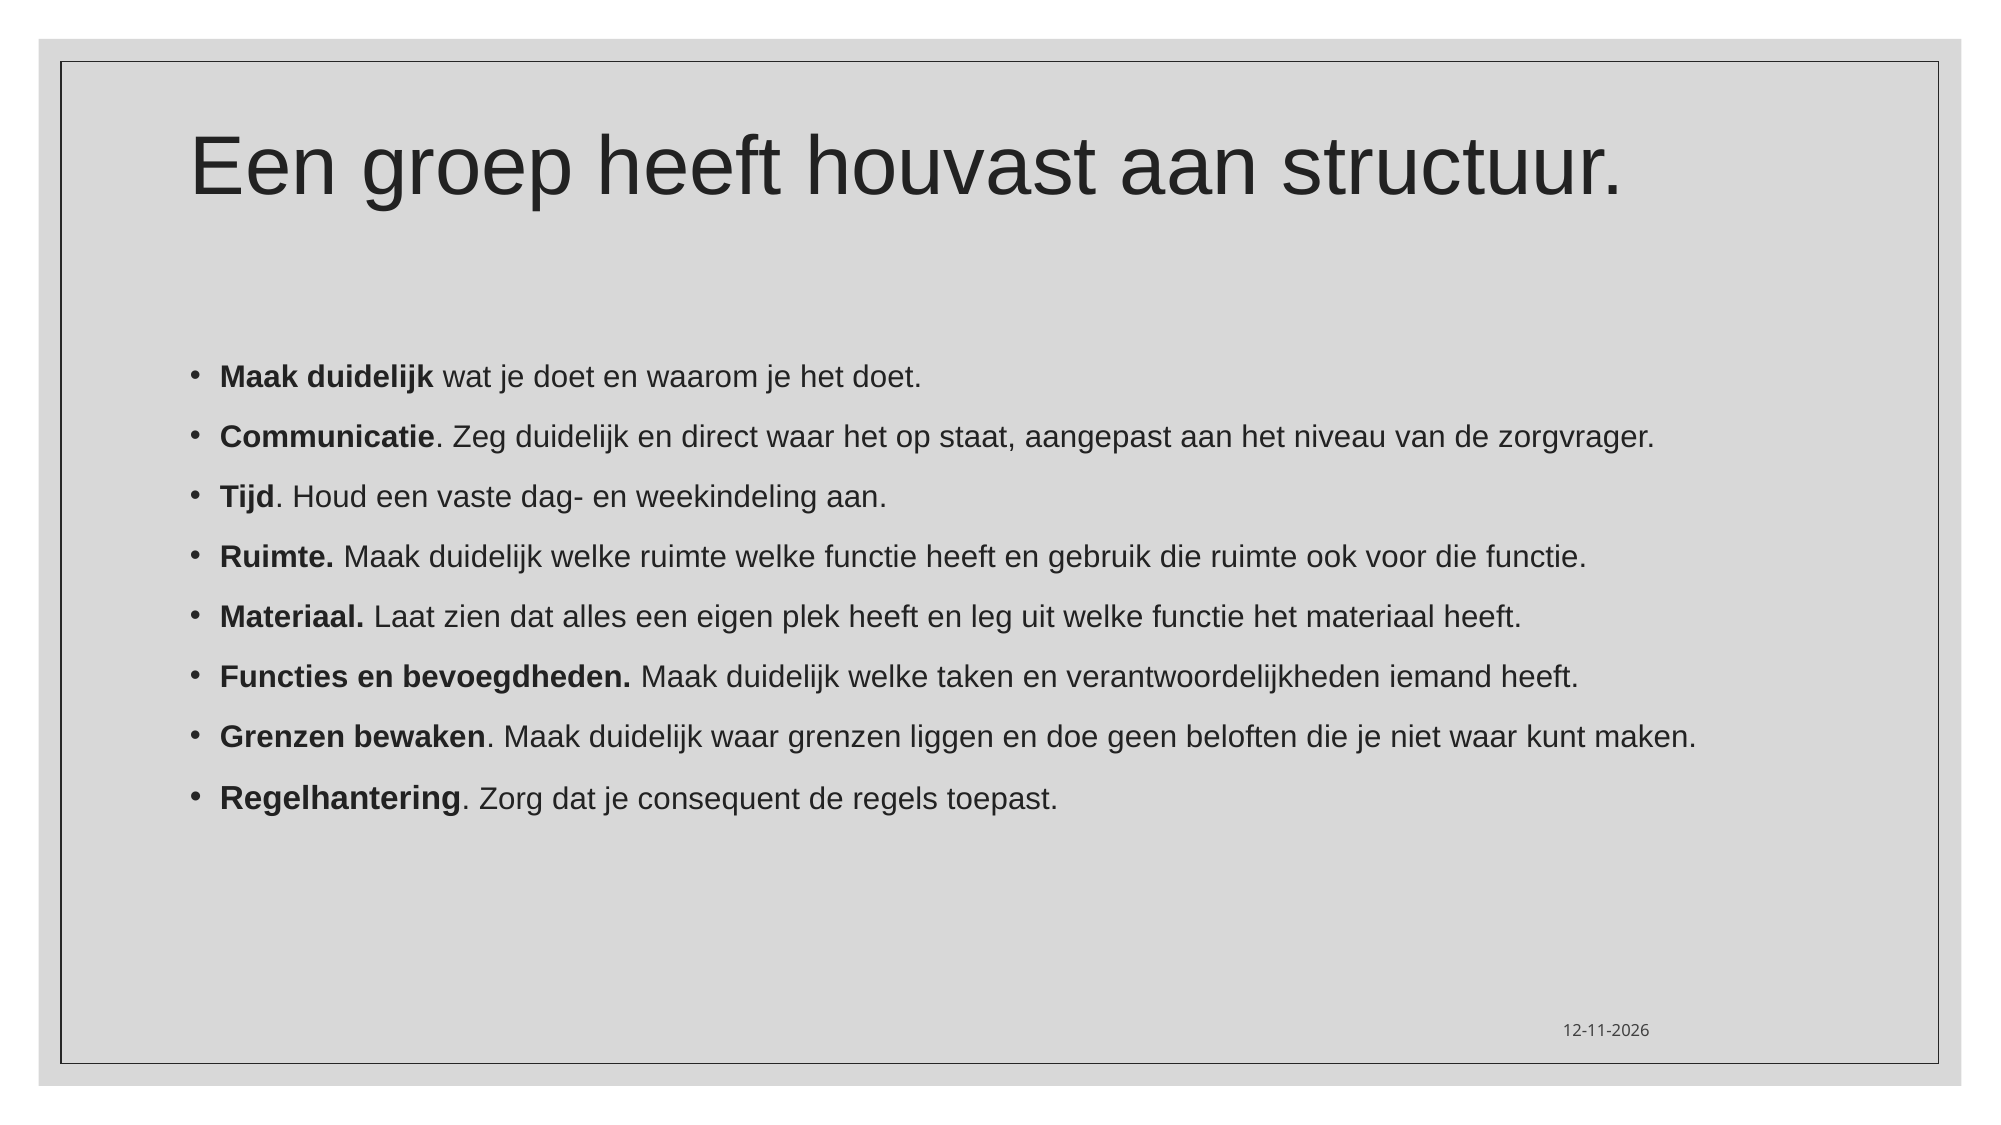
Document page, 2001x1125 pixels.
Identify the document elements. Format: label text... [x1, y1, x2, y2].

title Een groep heeft houvast aan structuur. [174, 105, 1825, 331]
list Maak duidelijk wat je doet en waarom je het doet. Communicatie. Zeg duidelijk en direct waar het op staat, aangepast aan het niveau van de zorgvrager. Tijd. Houd een vaste dag- en weekindeling aan. Ruimte. Maak duidelijk welke ruimte welke functie heeft en gebruik die ruimte ook voor die functie. Materiaal. Laat zien dat alles een eigen plek heeft en leg uit welke functie het materiaal heeft. Functies en bevoegdheden. Maak duidelijk welke taken en verantwoordelijkheden iemand heeft. Grenzen bewaken. Maak duidelijk waar grenzen liggen en doe geen beloften die je niet waar kunt maken. Regelhantering. Zorg dat je consequent de regels toepast. [174, 345, 1825, 977]
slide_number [1190, 990, 1665, 1050]
